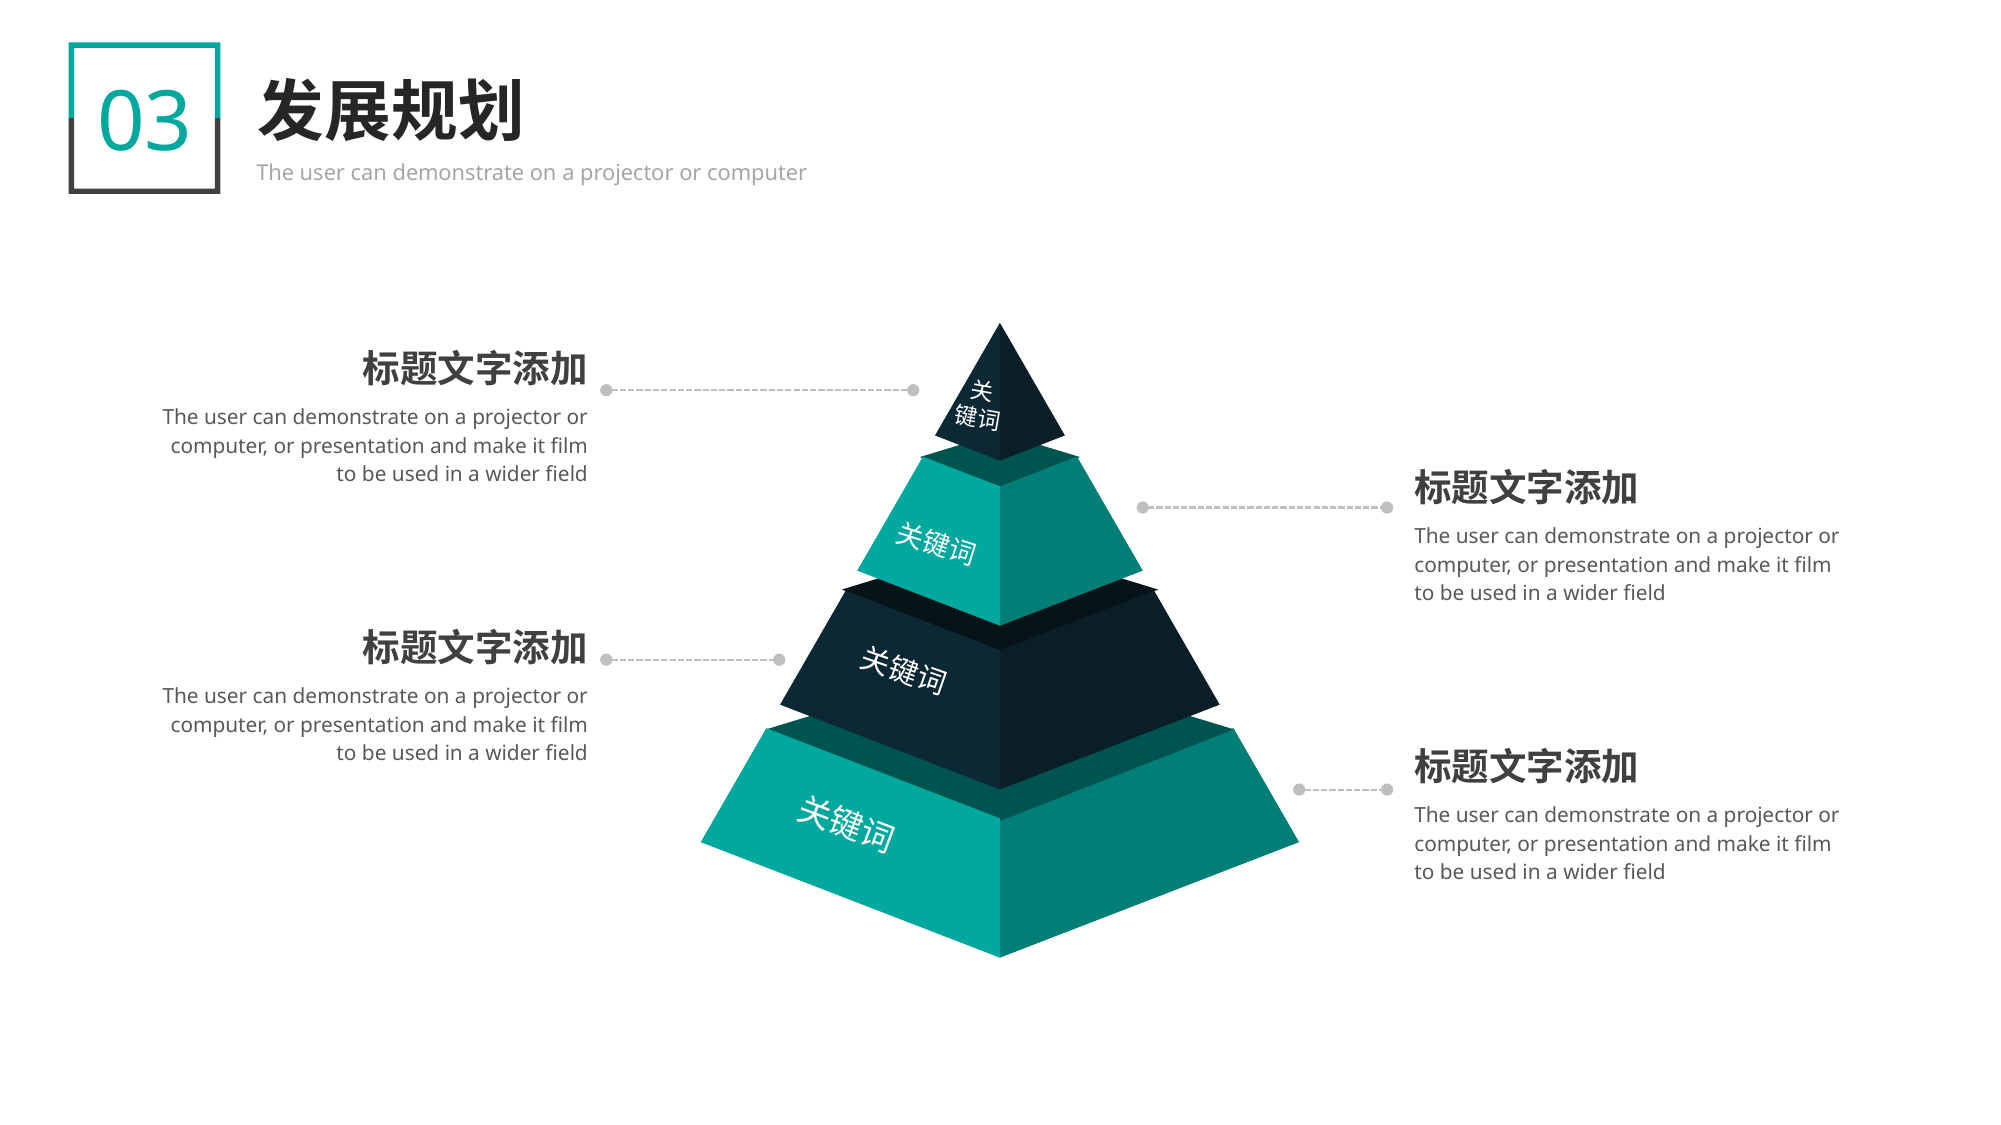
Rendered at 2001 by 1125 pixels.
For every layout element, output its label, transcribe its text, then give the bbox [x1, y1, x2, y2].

text_box [68, 41, 221, 60]
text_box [145, 616, 603, 774]
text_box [1399, 456, 1857, 614]
text_box 03 [68, 60, 221, 175]
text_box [1399, 735, 1857, 893]
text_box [145, 337, 603, 495]
text_box [68, 175, 221, 195]
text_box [700, 322, 1300, 958]
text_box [241, 60, 941, 193]
